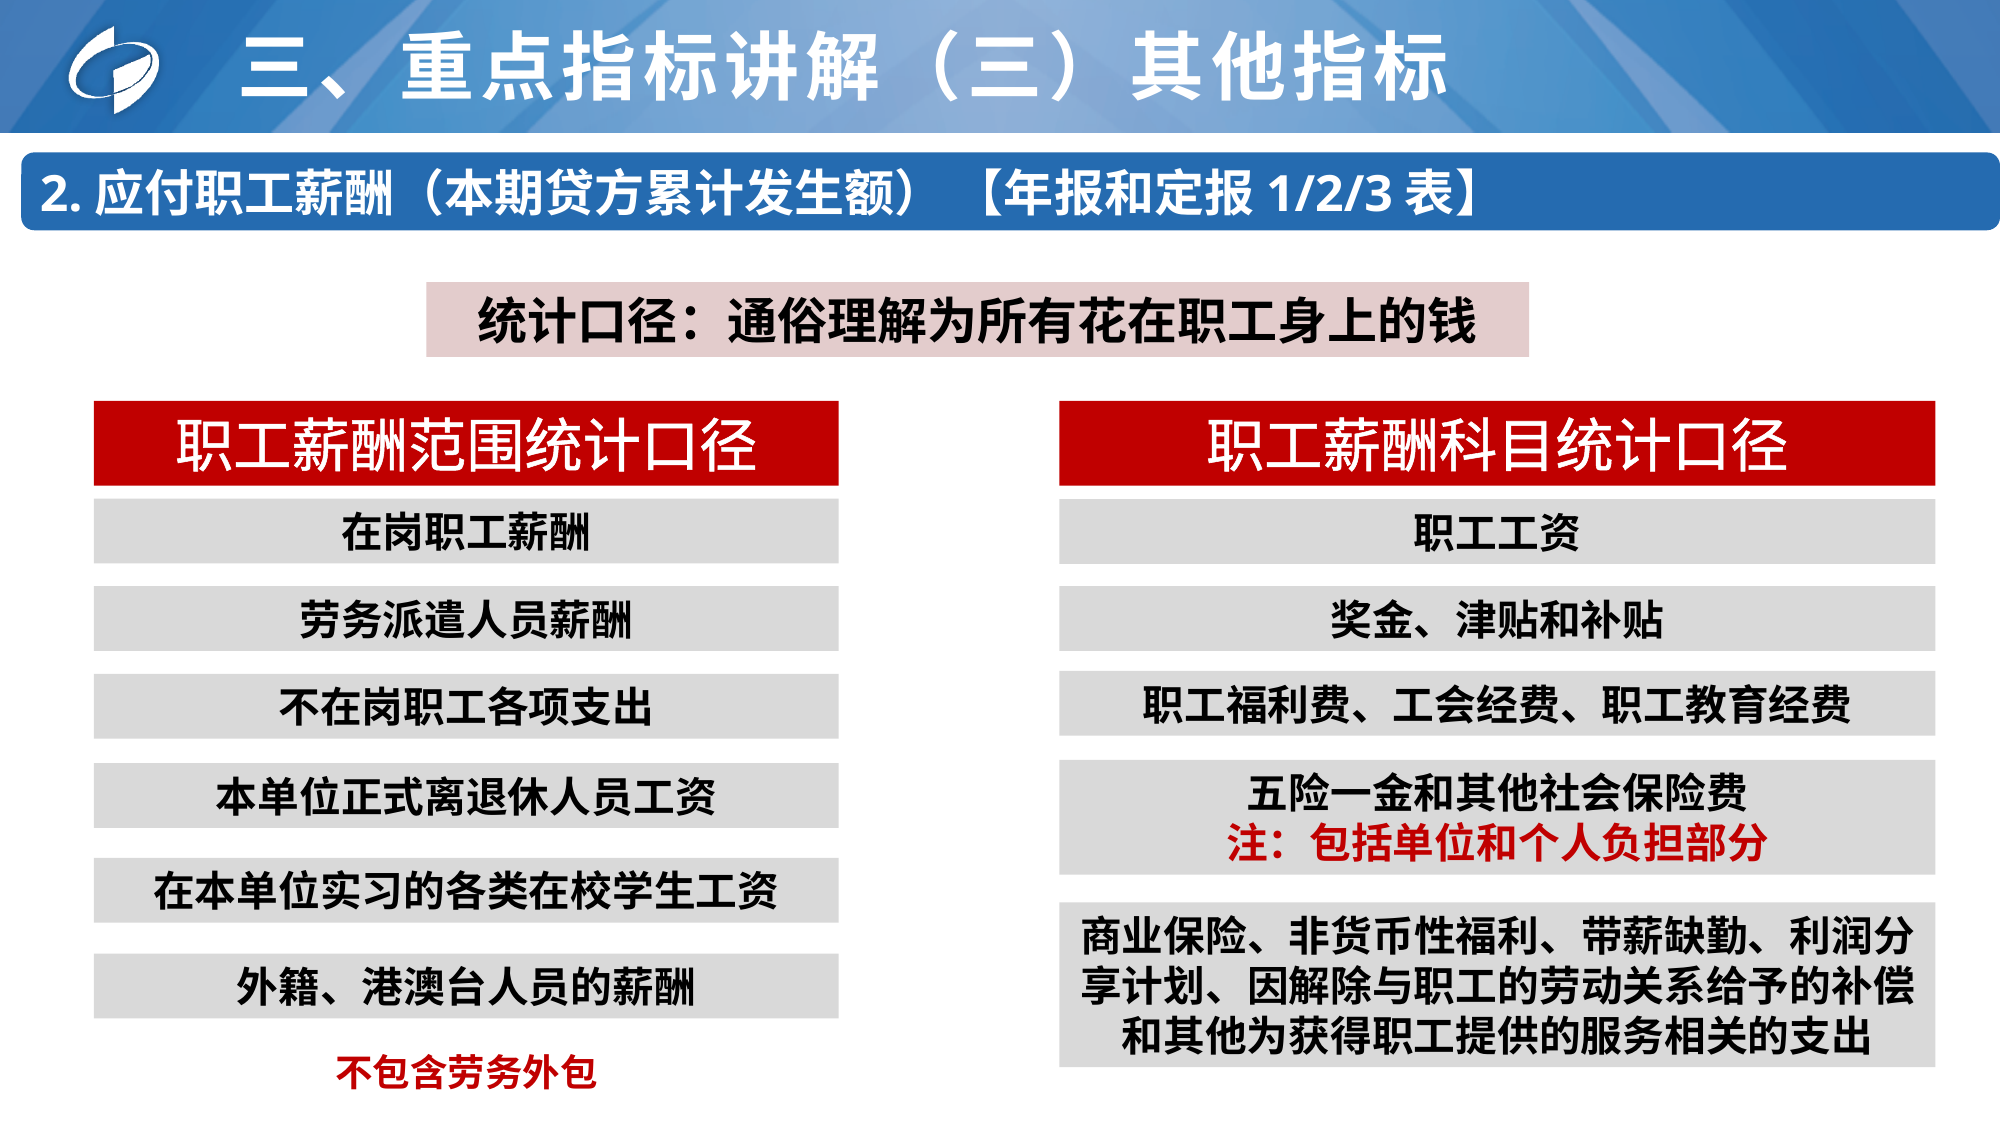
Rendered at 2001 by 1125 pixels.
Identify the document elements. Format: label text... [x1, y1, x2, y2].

text_box 在本单位实习的各类在校学生工资 [93, 857, 839, 923]
text_box 在岗职工薪酬 [93, 498, 839, 564]
text_box 商业保险、非货币性福利、带薪缺勤、利润分享计划、因解除与职工的劳动关系给予的补偿和其他为获得职工提供的服务相关的支出 [1059, 902, 1936, 1068]
text_box 五险一金和其他社会保险费 注：包括单位和个人负担部分 [1059, 759, 1936, 875]
text_box 不在岗职工各项支出 [93, 673, 839, 739]
title 三、重点指标讲解（三）其他指标 [222, 21, 1951, 119]
text_box 不包含劳务外包 [320, 1041, 613, 1102]
text_box 统计口径：通俗理解为所有花在职工身上的钱 [426, 282, 1530, 357]
text_box 奖金、津贴和补贴 [1059, 586, 1936, 651]
text_box 职工工资 [1059, 499, 1936, 564]
picture [0, 0, 2000, 133]
text_box 本单位正式离退休人员工资 [93, 763, 839, 828]
text_box 外籍、港澳台人员的薪酬 [93, 953, 839, 1019]
text_box 职工薪酬范围统计口径 [93, 400, 839, 486]
text_box 2.应付职工薪酬（本期贷方累计发生额） 【年报和定报1/2/3表】 [20, 151, 2000, 232]
text_box 职工福利费、工会经费、职工教育经费 [1059, 670, 1936, 736]
text_box 职工薪酬科目统计口径 [1059, 400, 1936, 486]
text_box 劳务派遣人员薪酬 [93, 586, 839, 651]
